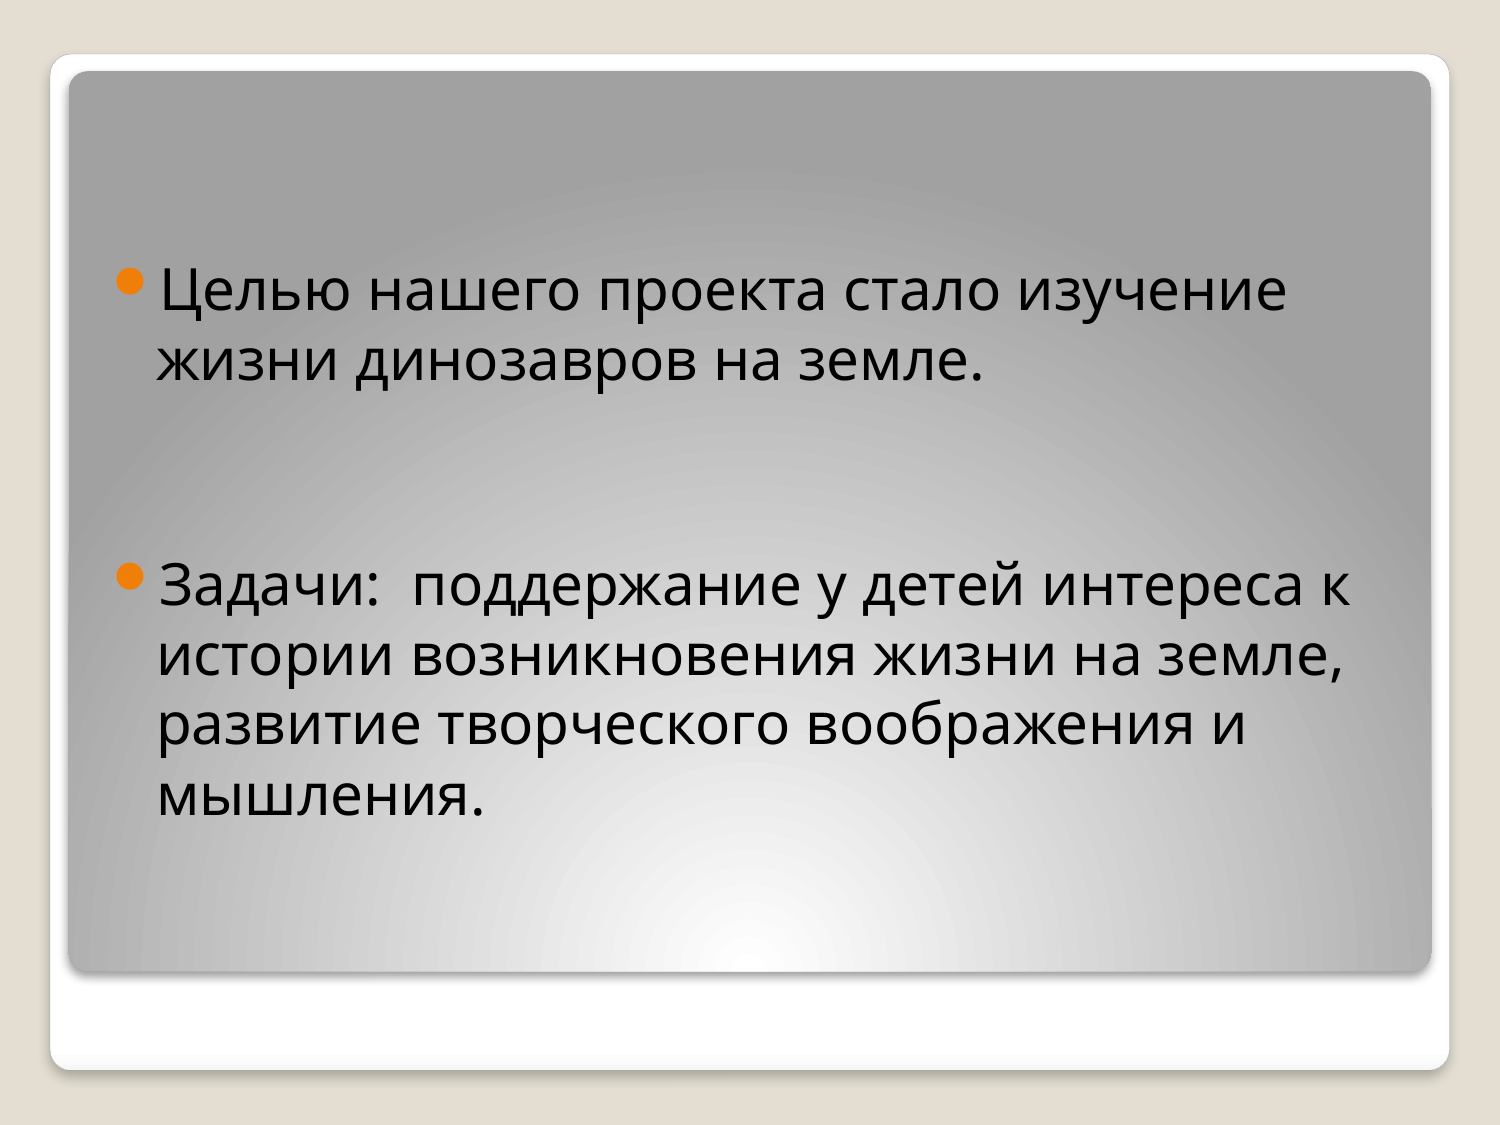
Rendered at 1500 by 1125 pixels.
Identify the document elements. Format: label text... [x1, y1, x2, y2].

list Целью нашего проекта стало изучение жизни динозавров на земле. Задачи: поддержание у детей интереса к истории возникновения жизни на земле, развитие творческого воображения и мышления. [82, 86, 1425, 973]
